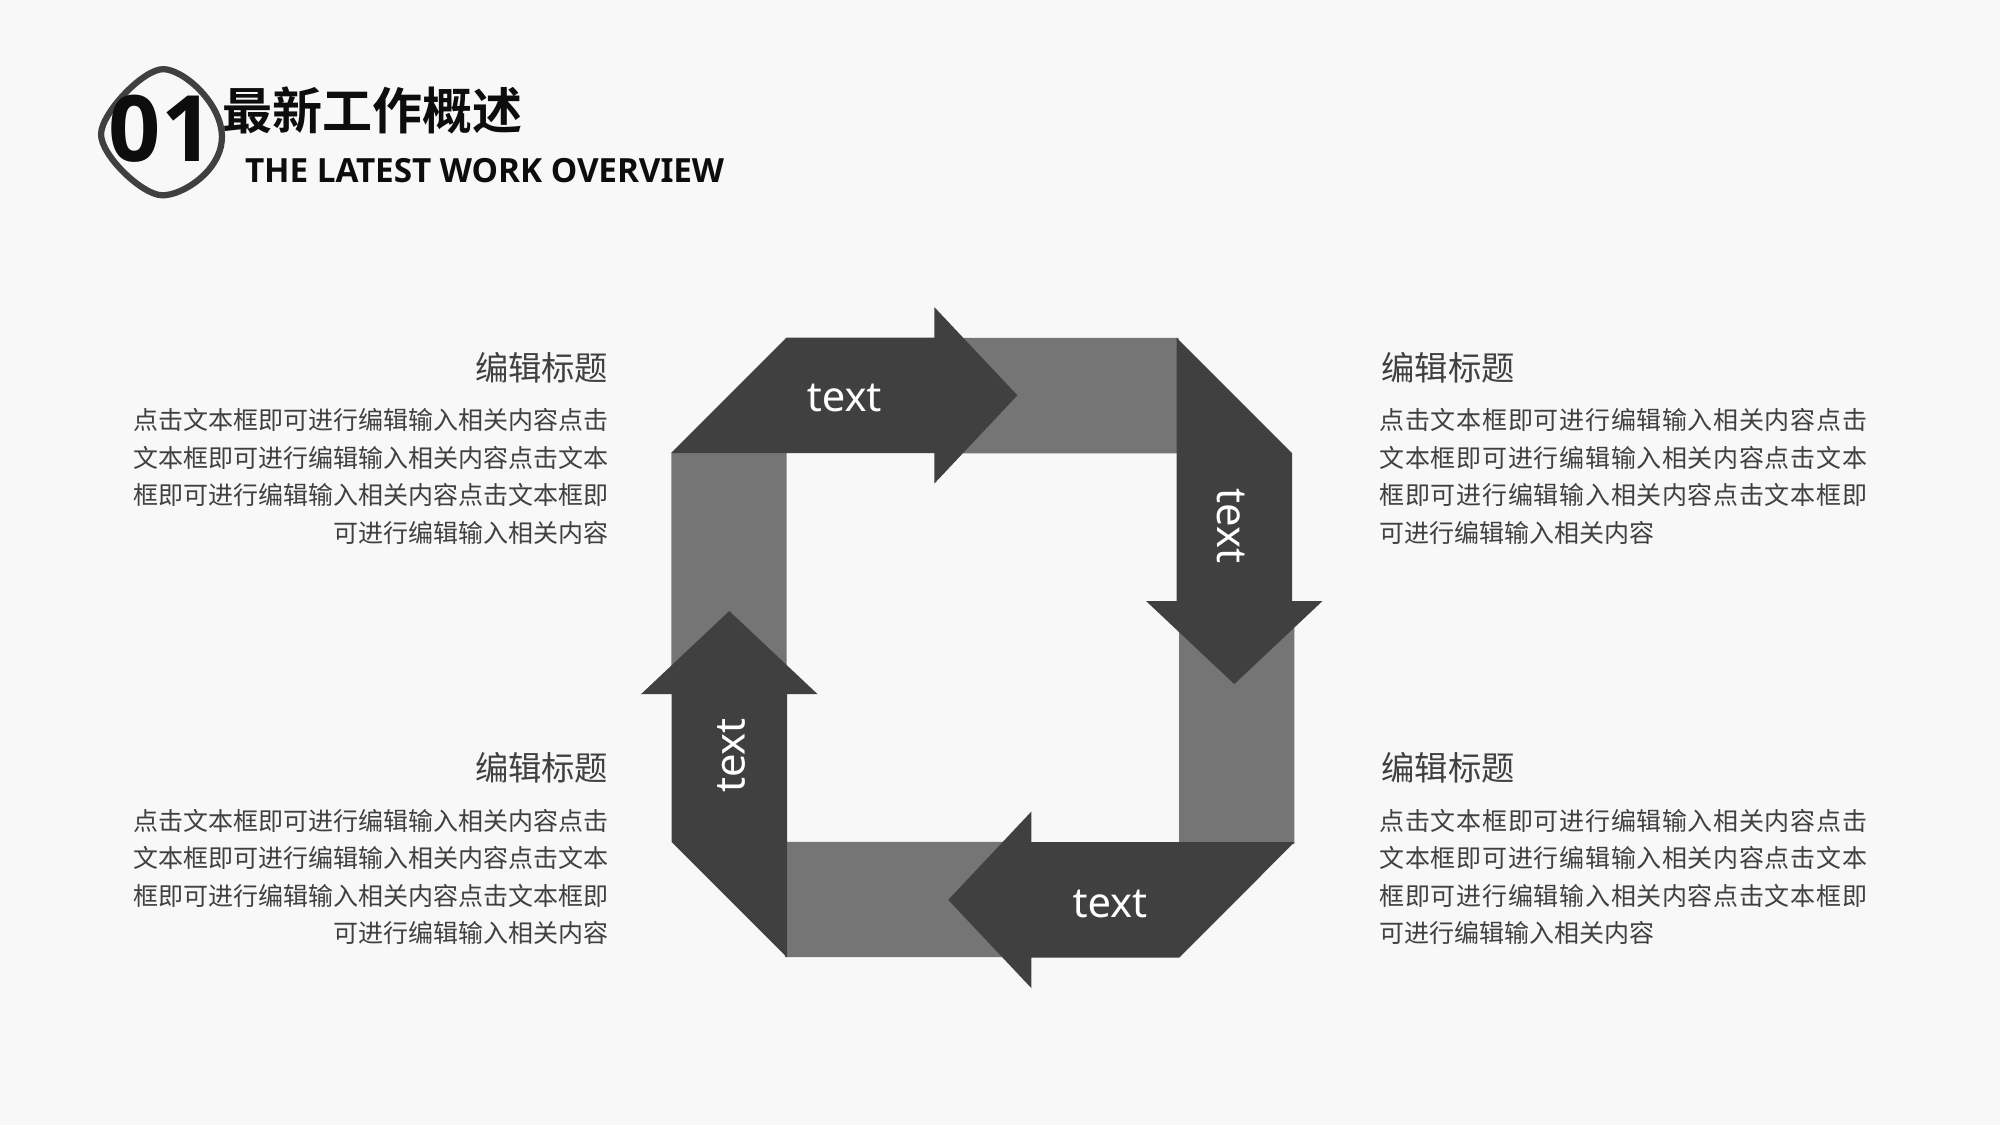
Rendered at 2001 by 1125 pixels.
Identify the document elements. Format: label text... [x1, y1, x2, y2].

text_box text [1201, 408, 1267, 645]
text_box 01 [66, 62, 230, 188]
text_box 编辑标题 [400, 739, 624, 795]
text_box [1143, 336, 1326, 686]
text_box [670, 304, 1019, 487]
text_box 点击文本框即可进行编辑输入相关内容点击文本框即可进行编辑输入相关内容点击文本框即可进行编辑输入相关内容点击文本框即可进行编辑输入相关内容 [105, 790, 624, 955]
text_box 点击文本框即可进行编辑输入相关内容点击文本框即可进行编辑输入相关内容点击文本框即可进行编辑输入相关内容点击文本框即可进行编辑输入相关内容 [105, 390, 624, 555]
text_box 编辑标题 [1367, 339, 1591, 395]
text_box [1178, 630, 1295, 841]
text_box [638, 641, 695, 867]
text_box text [725, 362, 963, 428]
text_box THE LATEST WORK OVERVIEW [230, 141, 927, 197]
text_box 编辑标题 [1367, 739, 1591, 795]
text_box 点击文本框即可进行编辑输入相关内容点击文本框即可进行编辑输入相关内容点击文本框即可进行编辑输入相关内容点击文本框即可进行编辑输入相关内容 [1364, 790, 1883, 955]
text_box 点击文本框即可进行编辑输入相关内容点击文本框即可进行编辑输入相关内容点击文本框即可进行编辑输入相关内容点击文本框即可进行编辑输入相关内容 [1364, 390, 1883, 555]
text_box [946, 808, 1296, 933]
text_box [718, 609, 741, 620]
text_box 最新工作概述 [207, 26, 538, 147]
text_box text [695, 620, 761, 891]
text_box text [978, 868, 1241, 934]
text_box [978, 934, 1205, 991]
text_box 编辑标题 [400, 339, 624, 395]
text_box [789, 841, 1001, 958]
text_box [965, 337, 1175, 454]
text_box [670, 455, 788, 664]
text_box [141, 188, 189, 197]
text_box [719, 639, 821, 959]
